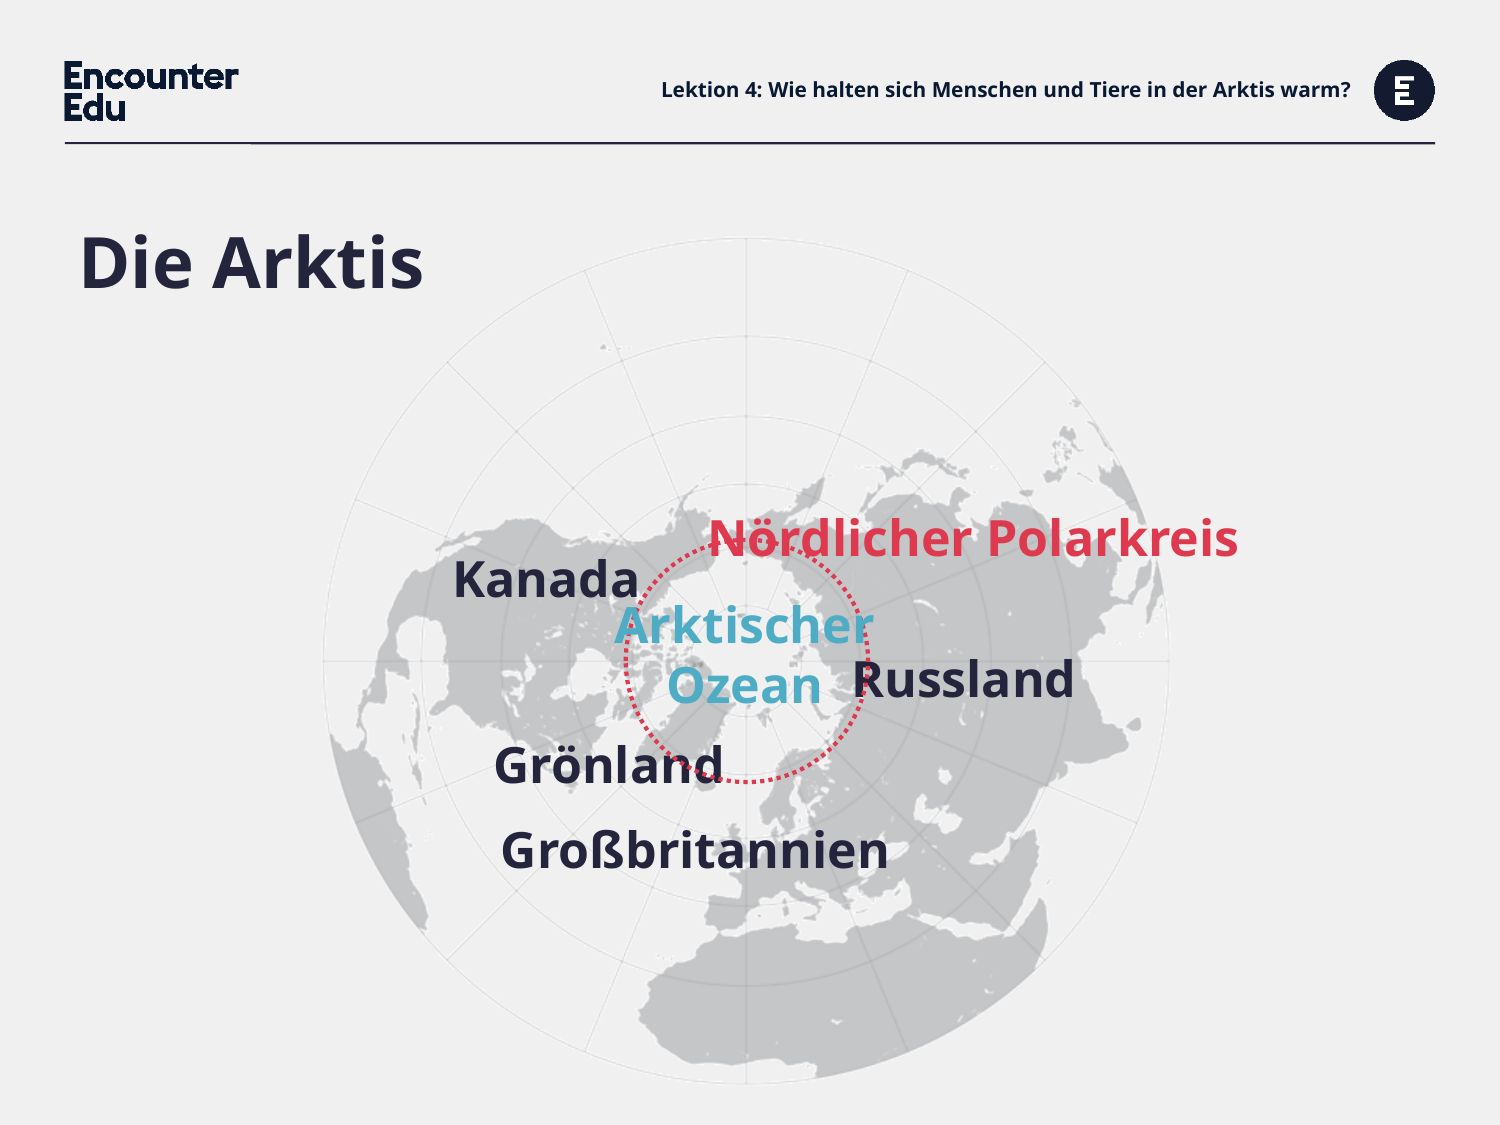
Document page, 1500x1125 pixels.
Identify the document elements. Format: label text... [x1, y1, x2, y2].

text_box Die Arktis [71, 212, 925, 320]
picture [317, 231, 1177, 1092]
picture [1372, 58, 1436, 122]
text_box Nördlicher Polarkreis [1177, 499, 1255, 575]
picture [60, 59, 243, 122]
title Lektion 4: Wie halten sich Menschen und Tiere in der Arktis warm? [647, 67, 1359, 114]
